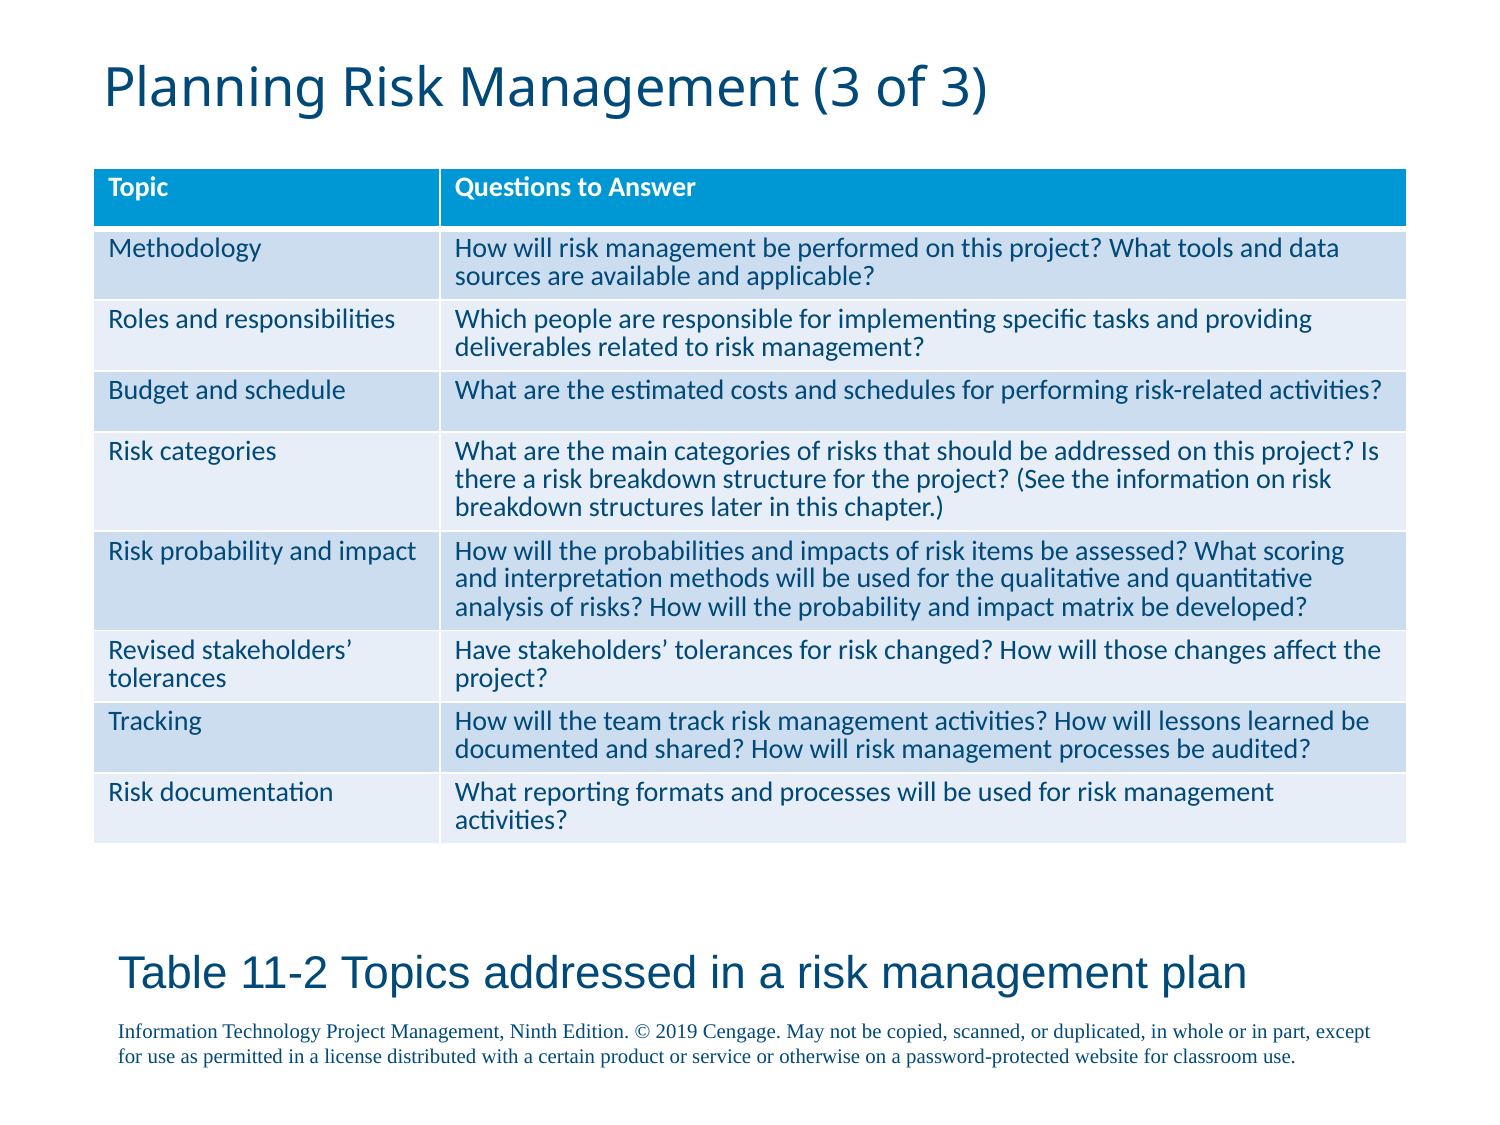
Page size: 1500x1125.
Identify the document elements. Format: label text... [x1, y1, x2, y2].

table_cell Risk documentation [94, 774, 439, 843]
table_cell Roles and responsibilities [94, 301, 439, 370]
title Planning Risk Management (3 of 3) [103, 59, 1397, 167]
table_cell Which people are responsible for implementing specific tasks and providing deliverables related to risk management? [441, 301, 1406, 370]
footer Information Technology Project Management, Ninth Edition. © 2019 Cengage. May not be copied, scanned, or duplicated, in whole or in part, except for use as permitted in a license distributed with a certain product or service or otherwise on a password-protected website for classroom use. [103, 1009, 1397, 1070]
table_cell How will risk management be performed on this project? What tools and data sources are available and applicable? [441, 232, 1406, 299]
table_cell What are the estimated costs and schedules for performing risk-related activities? [441, 372, 1406, 431]
table_cell How will the probabilities and impacts of risk items be assessed? What scoring and interpretation methods will be used for the qualitative and quantitative analysis of risks? How will the probability and impact matrix be developed? [441, 532, 1406, 630]
table_cell What reporting formats and processes will be used for risk management activities? [441, 774, 1406, 843]
table_cell Tracking [94, 703, 439, 772]
table_header Questions to Answer [441, 169, 1406, 226]
table_cell Methodology [94, 232, 439, 299]
table_cell What are the main categories of risks that should be addressed on this project? Is there a risk breakdown structure for the project? (See the information on risk breakdown structures later in this chapter.) [441, 433, 1406, 530]
table_cell How will the team track risk management activities? How will lessons learned be documented and shared? How will risk management processes be audited? [441, 703, 1406, 772]
table_cell Budget and schedule [94, 372, 439, 431]
table_cell Risk categories [94, 433, 439, 530]
table_cell Risk probability and impact [94, 532, 439, 630]
text_box Table 11-2 Topics addressed in a risk management plan [103, 934, 1348, 1005]
table_cell Revised stakeholders’ tolerances [94, 631, 439, 701]
table_cell Have stakeholders’ tolerances for risk changed? How will those changes affect the project? [441, 631, 1406, 701]
table_header Topic [94, 169, 439, 226]
